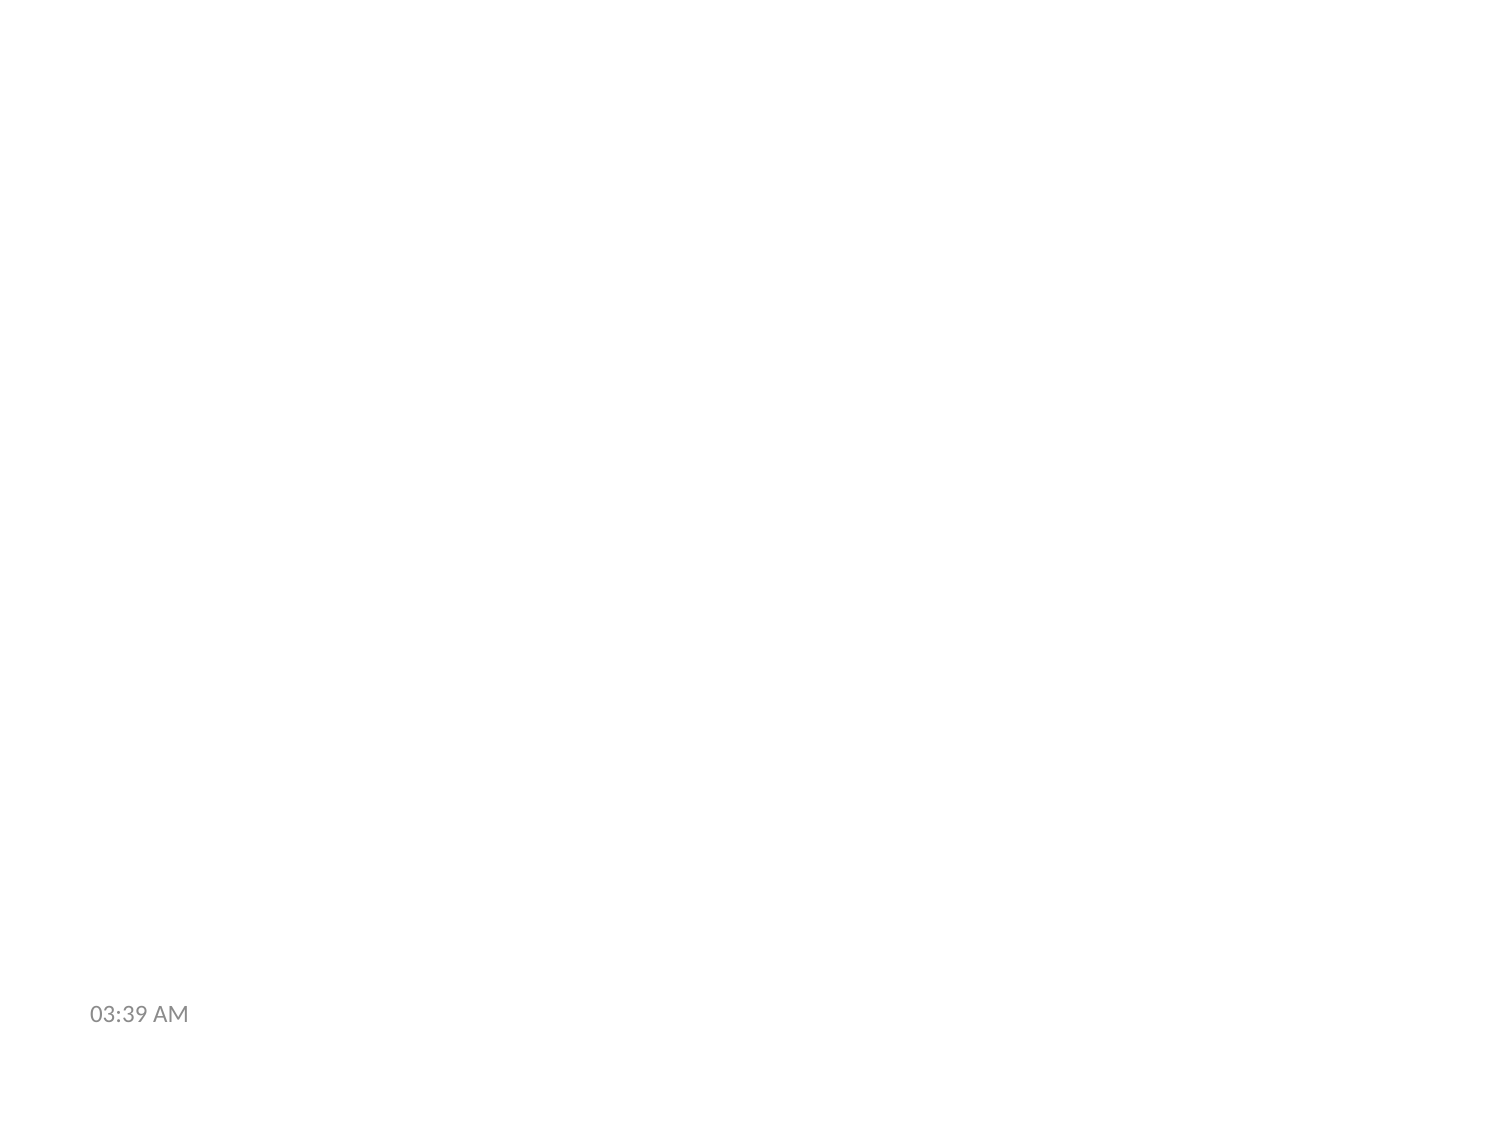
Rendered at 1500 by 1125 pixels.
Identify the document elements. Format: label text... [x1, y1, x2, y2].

text_box 3:35 PM [75, 982, 425, 1043]
